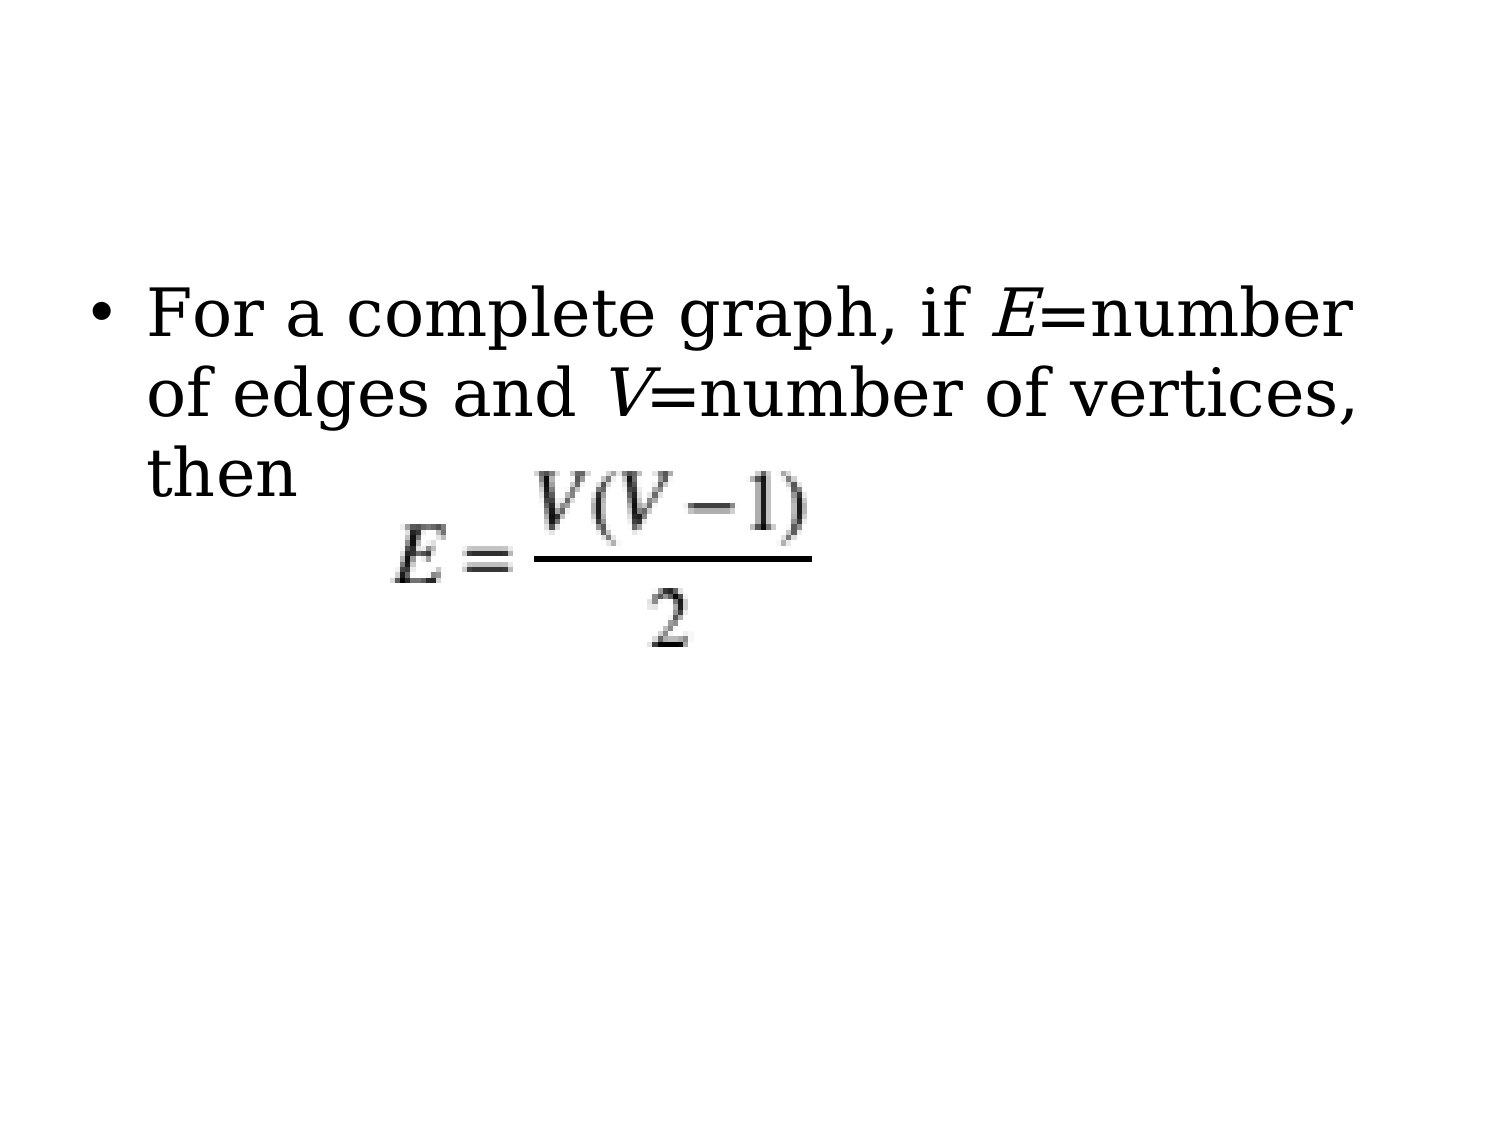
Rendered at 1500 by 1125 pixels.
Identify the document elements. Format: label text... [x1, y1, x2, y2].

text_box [380, 450, 818, 659]
list For a complete graph, if E=number of edges and V=number of vertices, then [75, 262, 1425, 1005]
